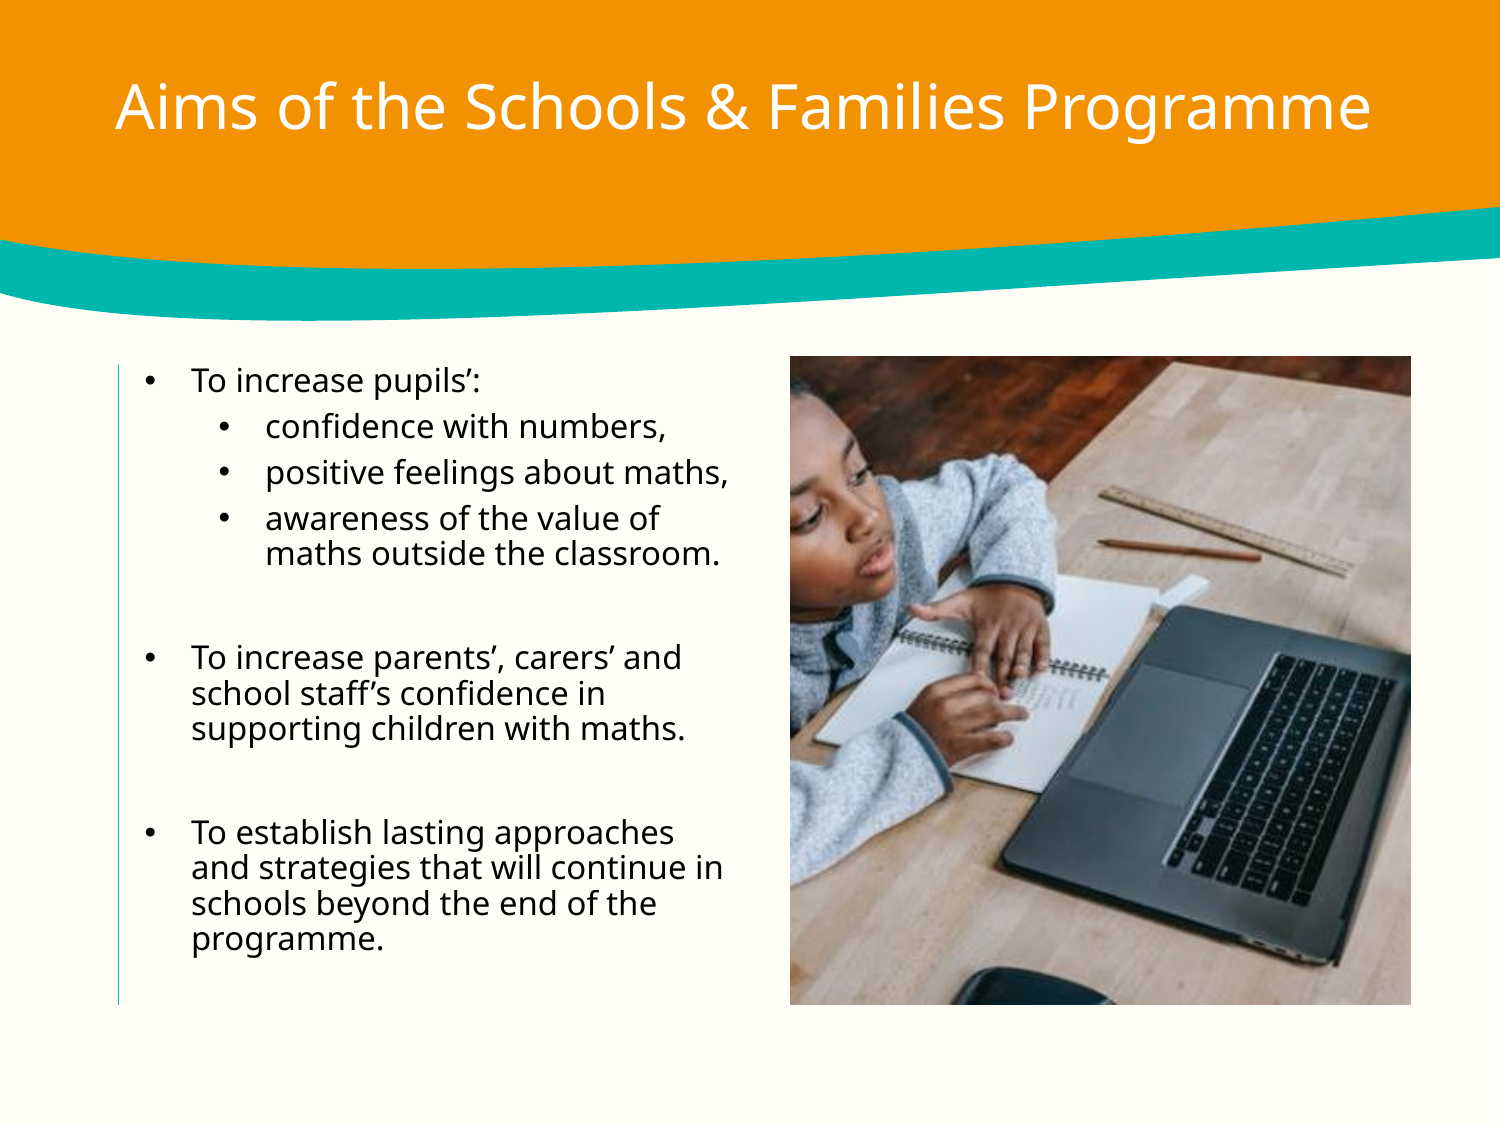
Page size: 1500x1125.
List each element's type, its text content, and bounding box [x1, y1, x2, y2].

picture [790, 356, 1411, 1005]
list Aims of the Schools & Families Programme [100, 67, 1411, 258]
list To increase pupils’: confidence with numbers, positive feelings about maths, awareness of the value of maths outside the classroom. To increase parents’, carers’ and school staff’s confidence in supporting children with maths. To establish lasting approaches and strategies that will continue in schools beyond the end of the programme. [129, 356, 750, 1005]
